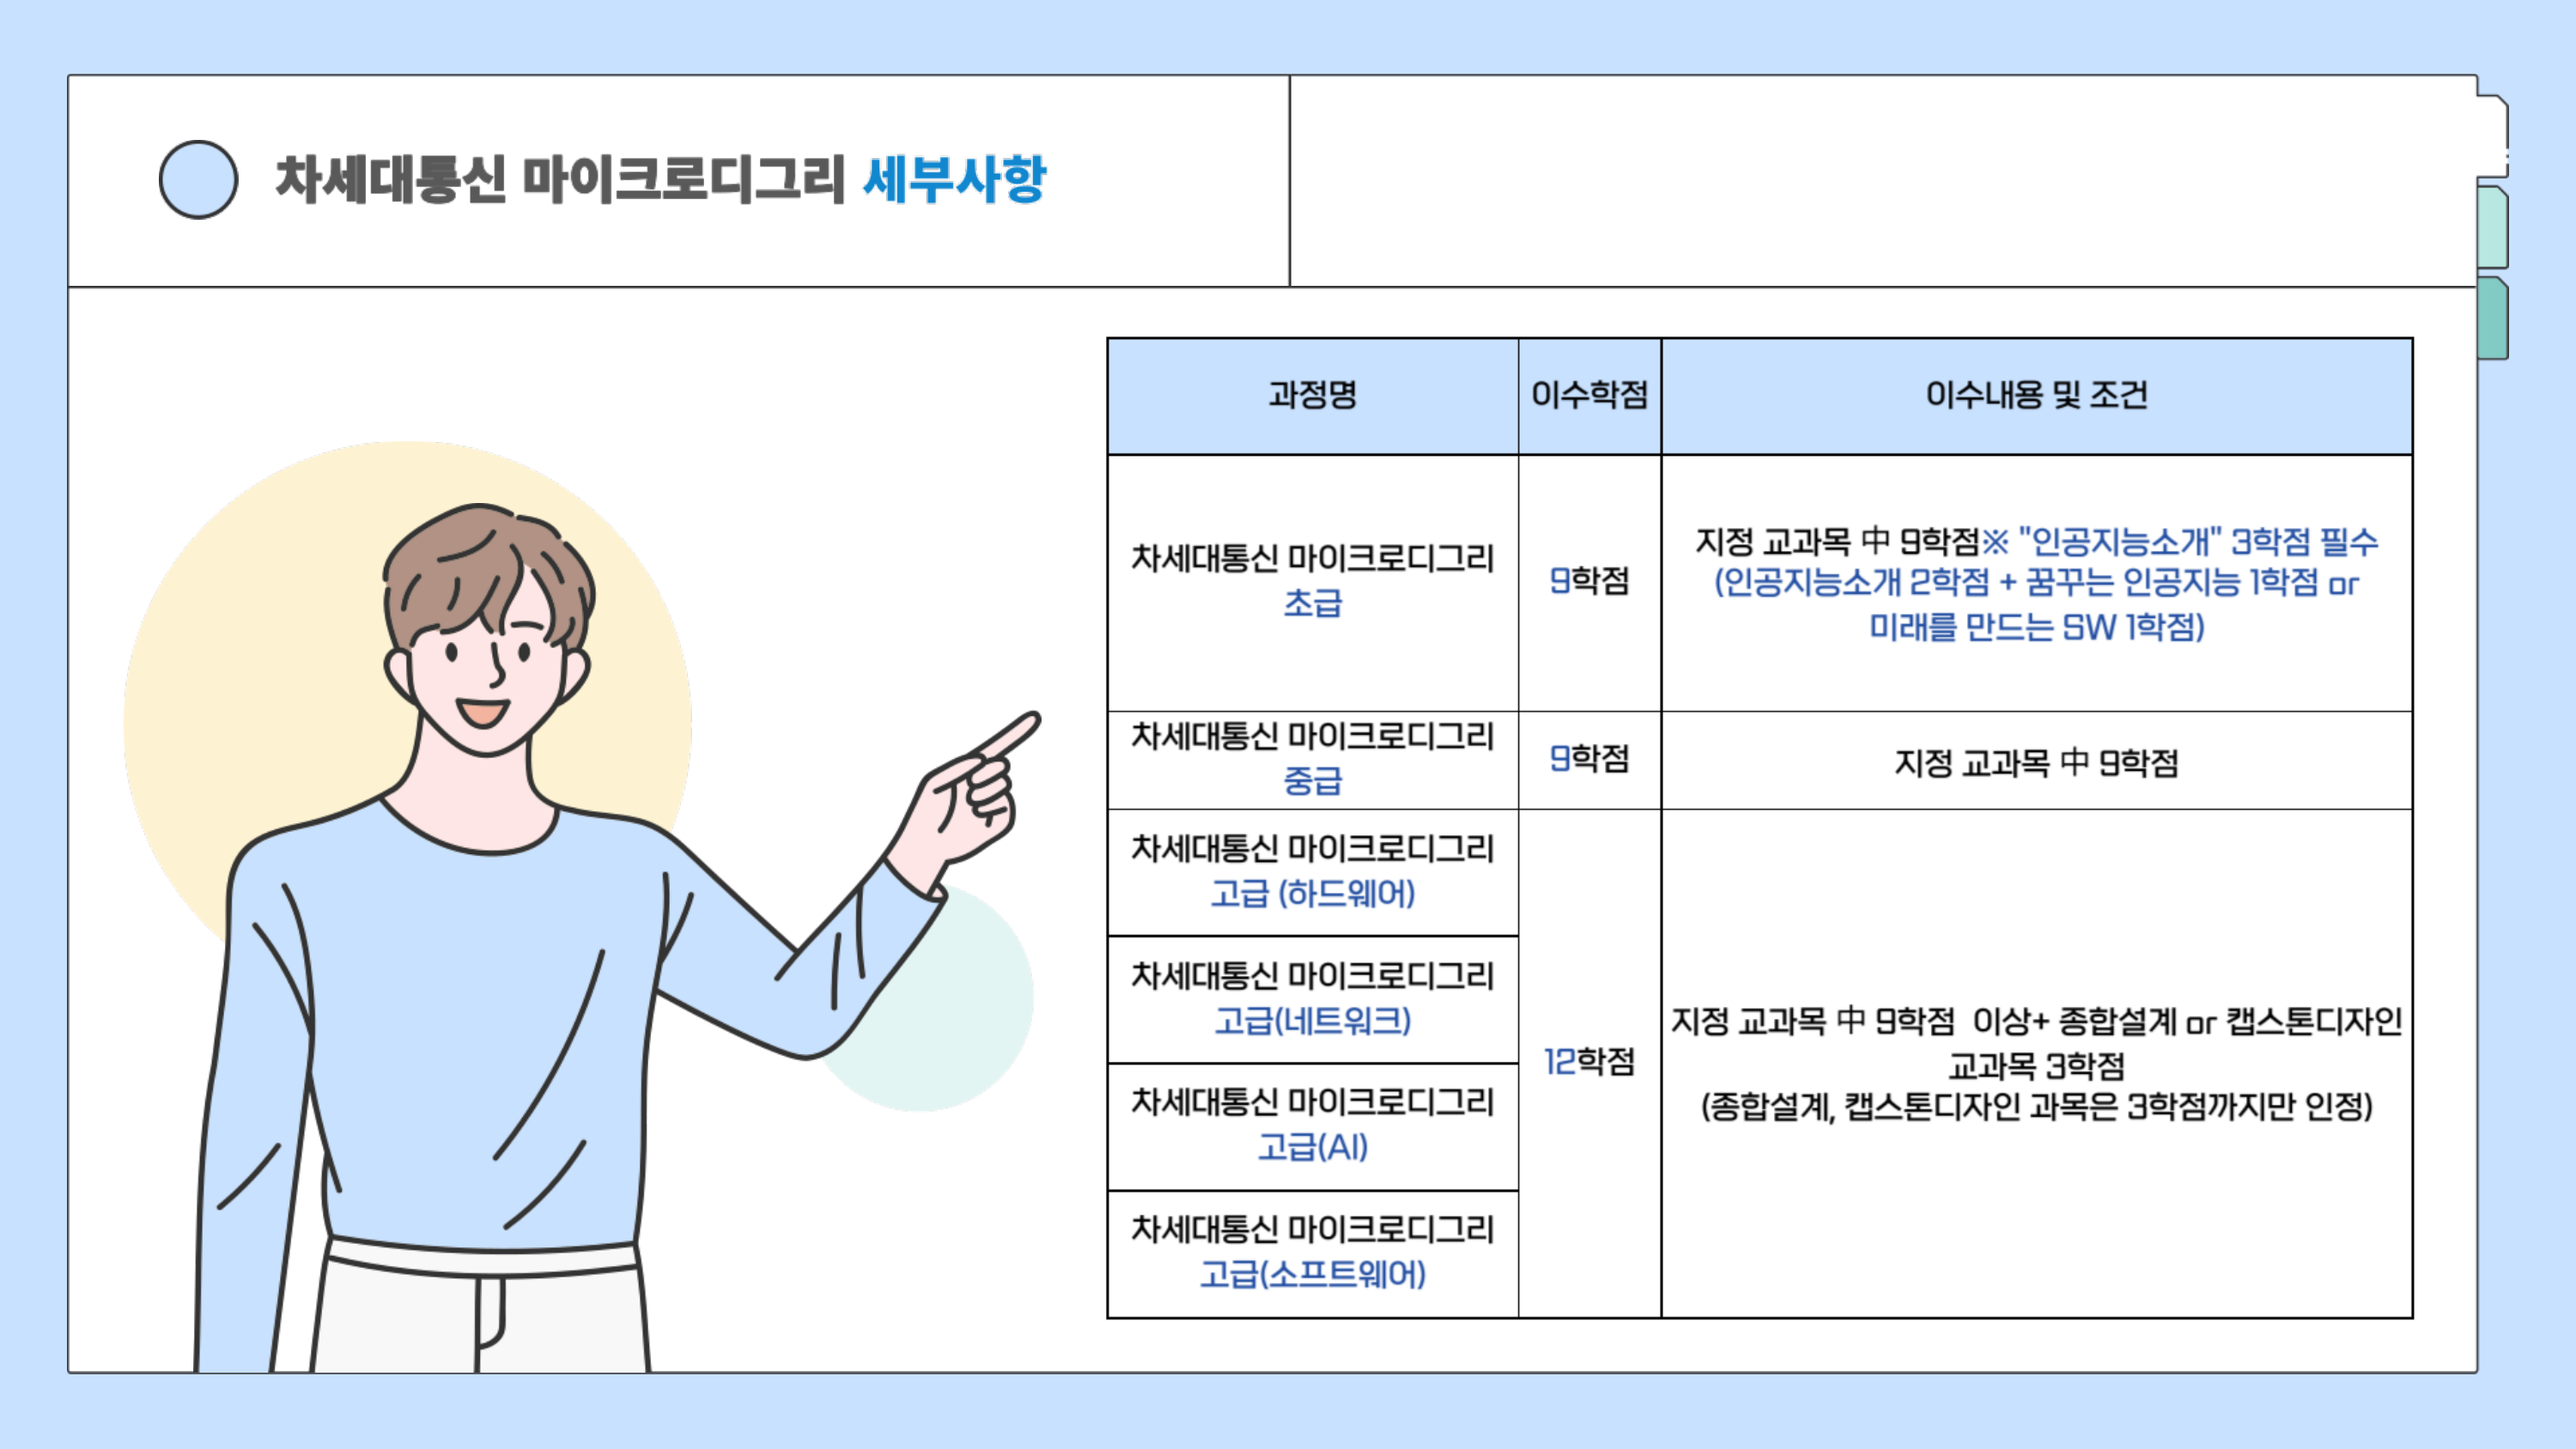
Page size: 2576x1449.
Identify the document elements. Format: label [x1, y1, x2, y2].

text_box [66, 286, 242, 290]
text_box [159, 140, 239, 220]
text_box [193, 503, 450, 1373]
text_box [66, 74, 450, 286]
picture [246, 0, 2576, 1449]
text_box [124, 441, 450, 1011]
text_box [66, 298, 450, 1374]
